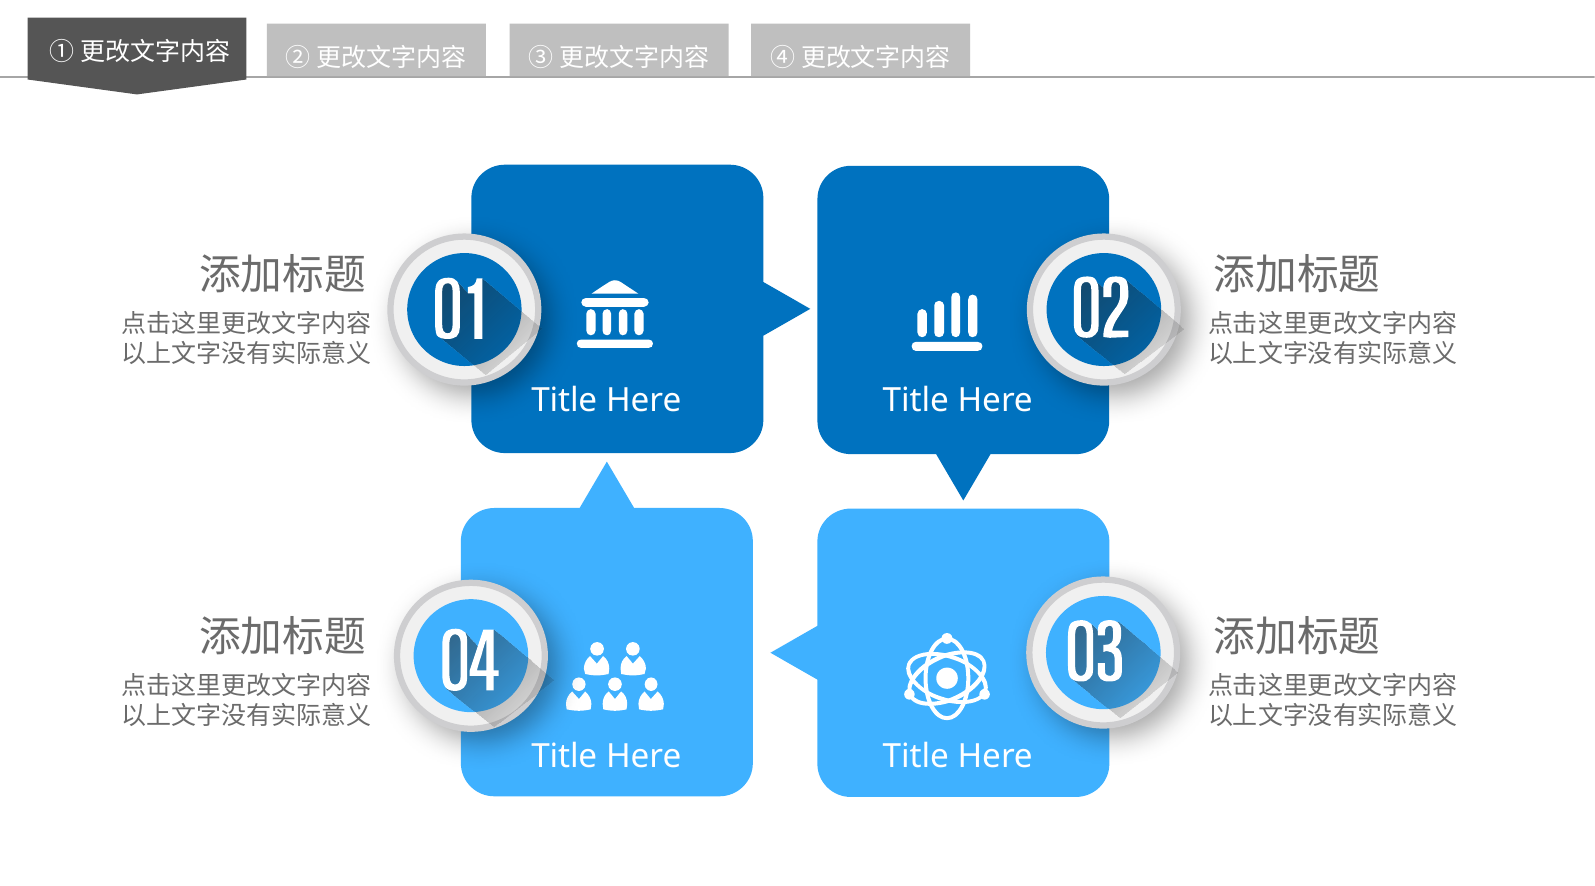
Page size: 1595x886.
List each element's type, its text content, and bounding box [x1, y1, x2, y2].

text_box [313, 23, 1595, 77]
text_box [460, 461, 754, 797]
text_box 点击这里更改文字内容 以上文字没有实际意义 [96, 662, 396, 738]
text_box 添加标题 [187, 242, 379, 300]
text_box 点击这里更改文字内容 以上文字没有实际意义 [1183, 662, 1483, 738]
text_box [1029, 236, 1184, 383]
text_box 添加标题 [187, 604, 379, 662]
text_box 添加标题 [1201, 242, 1393, 300]
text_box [396, 582, 554, 729]
text_box 点击这里更改文字内容 以上文字没有实际意义 [1188, 300, 1483, 375]
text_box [390, 236, 542, 383]
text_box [770, 508, 1110, 798]
text_box 添加标题 [1201, 604, 1393, 662]
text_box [1029, 579, 1178, 726]
text_box 点击这里更改文字内容 以上文字没有实际意义 [96, 300, 385, 375]
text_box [0, 17, 310, 95]
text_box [817, 165, 1110, 501]
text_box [471, 164, 811, 454]
